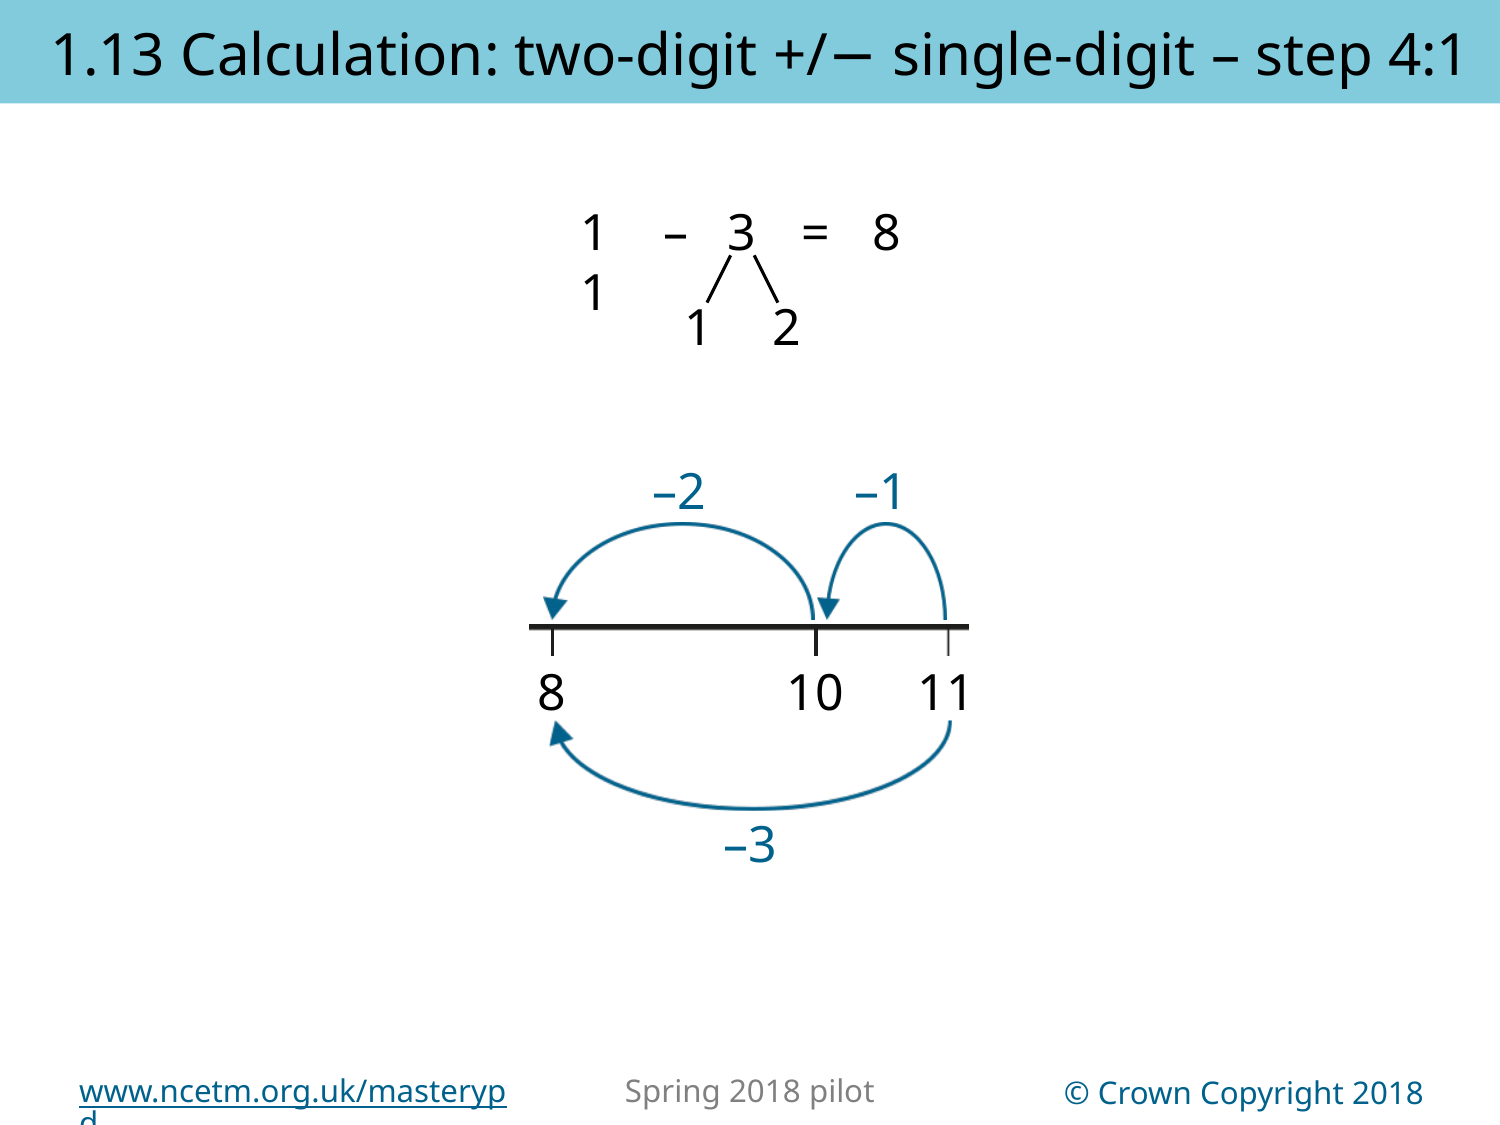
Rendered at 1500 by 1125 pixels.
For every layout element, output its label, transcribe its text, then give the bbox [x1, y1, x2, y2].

text_box 2 [749, 288, 825, 364]
picture [548, 720, 948, 811]
picture [891, 522, 947, 613]
text_box – 3 [638, 193, 772, 269]
picture [693, 522, 815, 615]
text_box –1 [817, 452, 946, 521]
text_box 11 [552, 193, 638, 329]
text_box 1 [657, 288, 741, 364]
text_box 11 [893, 652, 1000, 728]
text_box 8 [858, 193, 941, 269]
picture [529, 624, 970, 656]
text_box –3 [685, 819, 815, 880]
text_box –2 [614, 452, 743, 520]
list 1.13 Calculation: two-digit +/− single-digit – step 4:1 [0, 0, 1500, 104]
picture [767, 726, 952, 811]
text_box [753, 255, 779, 303]
text_box = [772, 193, 858, 269]
text_box 10 [762, 665, 869, 719]
text_box 8 [498, 652, 605, 728]
picture [542, 522, 811, 620]
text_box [706, 255, 731, 303]
picture [817, 522, 943, 620]
